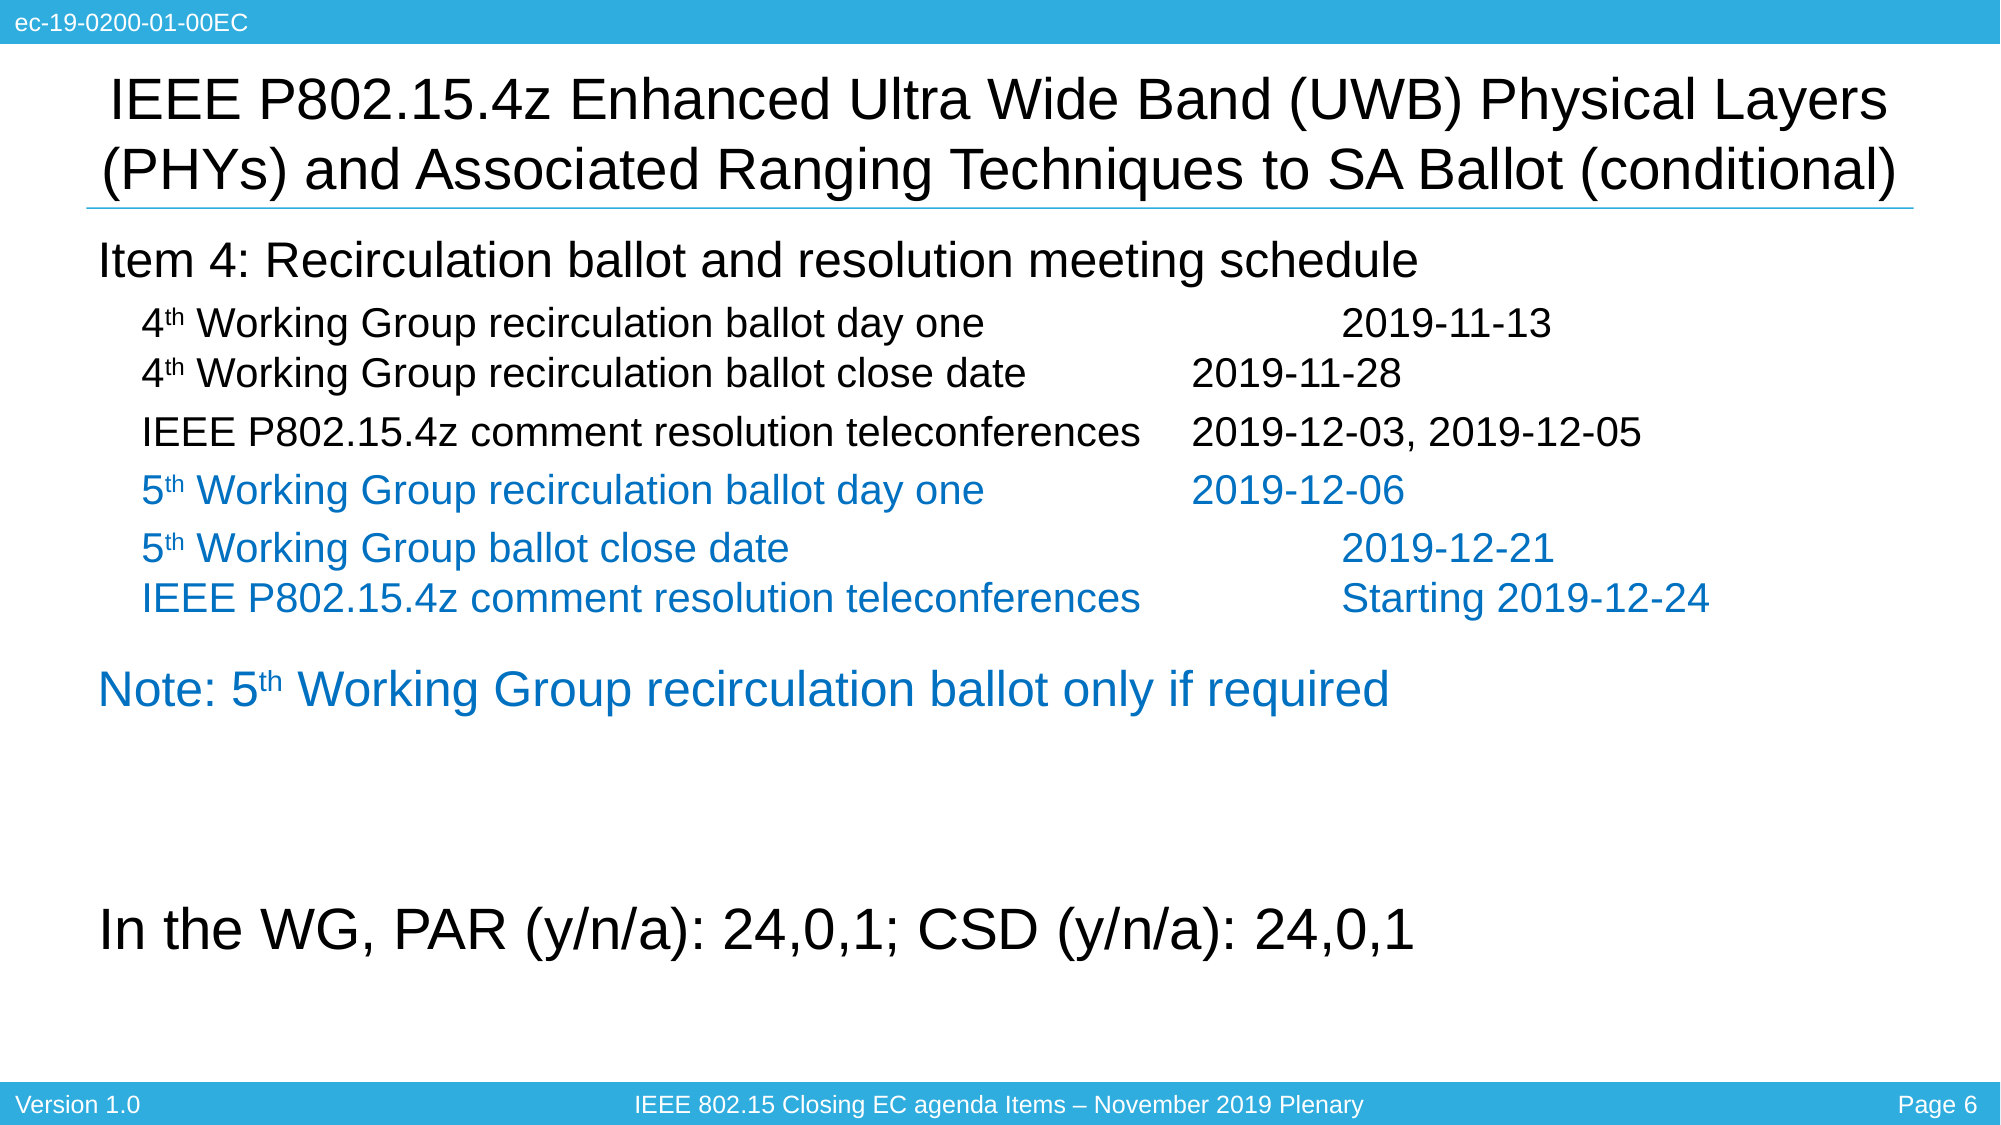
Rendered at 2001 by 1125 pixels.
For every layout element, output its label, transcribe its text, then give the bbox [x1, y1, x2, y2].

list Item 4: Recirculation ballot and resolution meeting schedule 4th Working Group recirculation ballot day one 2019-11-13 4th Working Group recirculation ballot close date 2019-11-28 IEEE P802.15.4z comment resolution teleconferences 2019-12-03, 2019-12-05 5th Working Group recirculation ballot day one 2019-12-06 5th Working Group ballot close date 2019-12-21 IEEE P802.15.4z comment resolution teleconferences Starting 2019-12-24 Note: 5th Working Group recirculation ballot only if required In the WG, PAR (y/n/a): 24,0,1; CSD (y/n/a): 24,0,1 [39, 220, 1930, 1059]
title IEEE P802.15.4z Enhanced Ultra Wide Band (UWB) Physical Layers (PHYs) and Associated Ranging Techniques to SA Ballot (conditional) [70, 66, 1930, 197]
